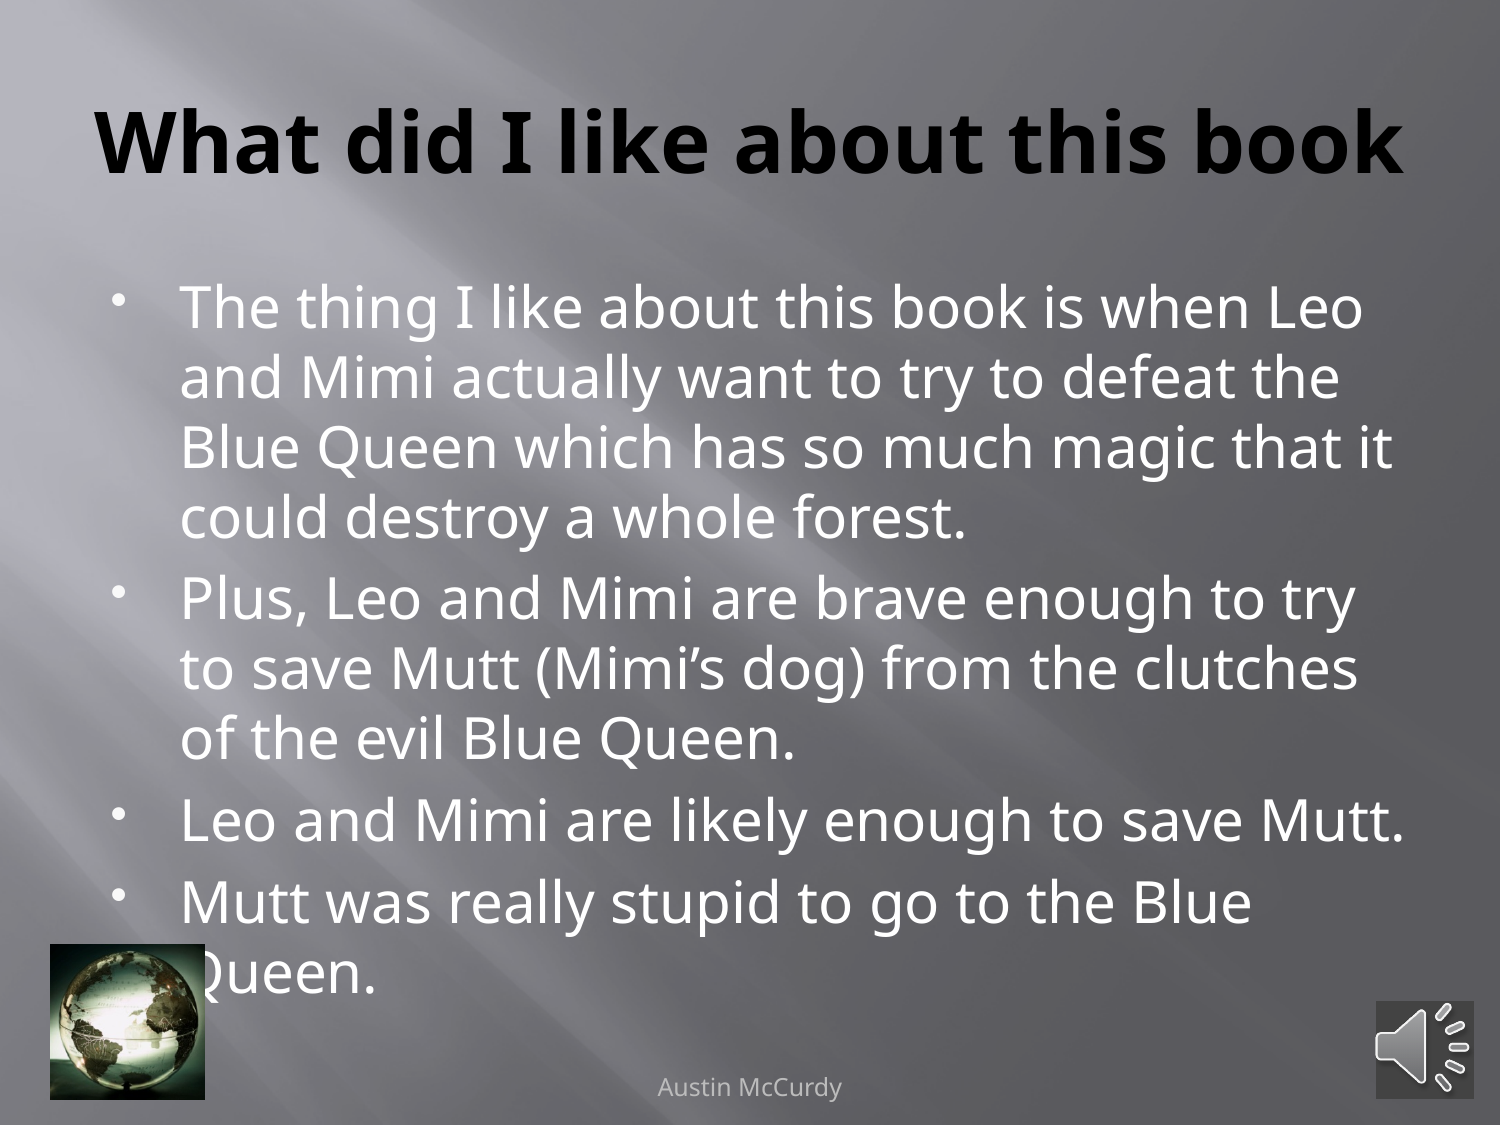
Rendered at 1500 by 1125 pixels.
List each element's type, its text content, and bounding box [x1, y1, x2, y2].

list The thing I like about this book is when Leo and Mimi actually want to try to defeat the Blue Queen which has so much magic that it could destroy a whole forest. Plus, Leo and Mimi are brave enough to try to save Mutt (Mimi’s dog) from the clutches of the evil Blue Queen. Leo and Mimi are likely enough to save Mutt. Mutt was really stupid to go to the Blue Queen. [75, 262, 1425, 1035]
title What did I like about this book [75, 45, 1425, 233]
footer Austin McCurdy [512, 1052, 988, 1113]
picture [49, 944, 206, 1101]
picture [1374, 999, 1476, 1101]
